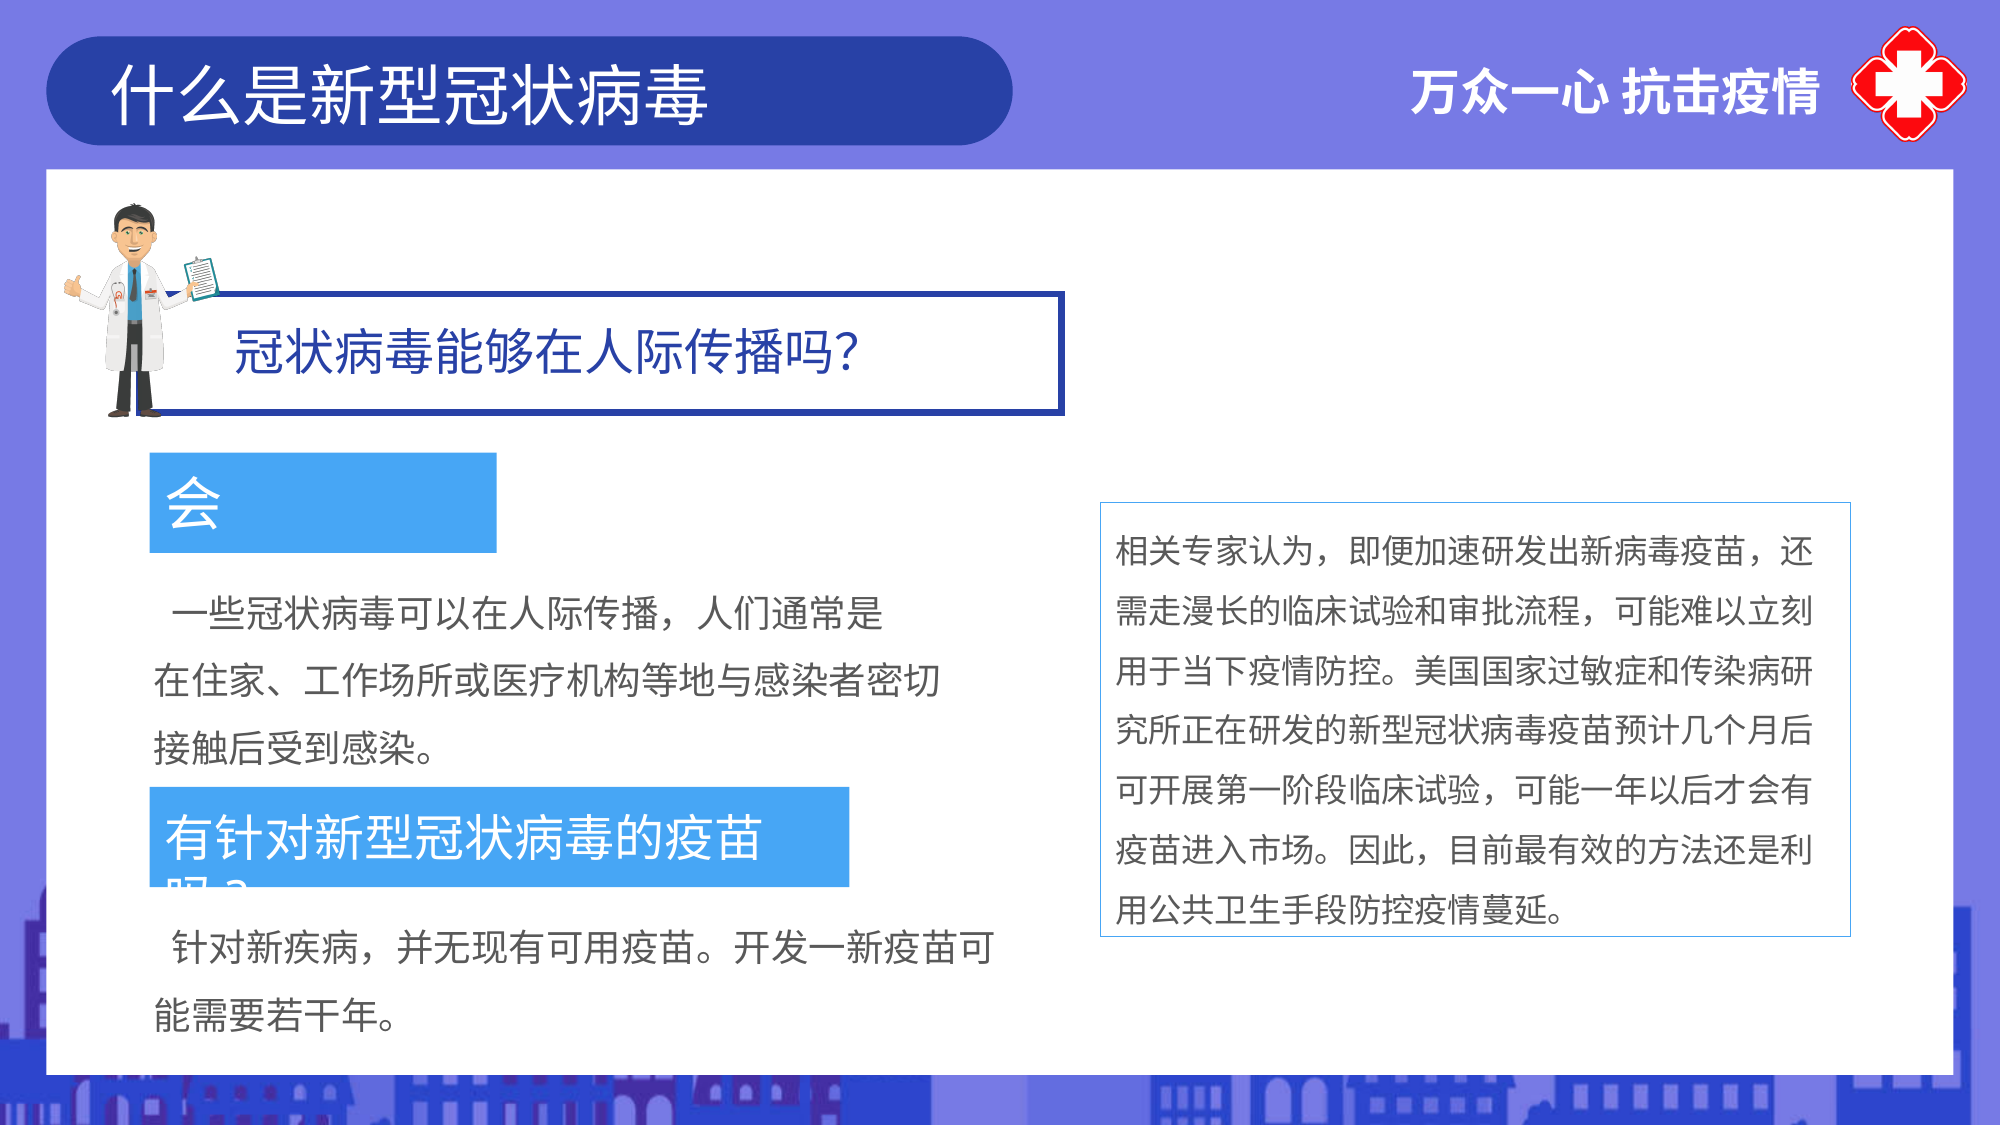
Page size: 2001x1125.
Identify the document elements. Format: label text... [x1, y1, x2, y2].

text_box 冠状病毒能够在人际传播吗？ [220, 312, 1020, 388]
text_box [45, 35, 1014, 147]
text_box [220, 293, 1063, 413]
text_box [149, 452, 498, 554]
picture [0, 0, 2000, 1125]
text_box 一些冠状病毒可以在人际传播，人们通常是 在住家、工作场所或医疗机构等地与感染者密切 接触后受到感染。 [138, 559, 1039, 778]
text_box [148, 786, 850, 888]
text_box 有针对新型冠状病毒的疫苗吗? [149, 799, 821, 894]
text_box 相关专家认为，即便加速研发出新病毒疫苗，还需走漫长的临床试验和审批流程，可能难以立刻用于当下疫情防控。美国国家过敏症和传染病研究所正在研发的新型冠状病毒疫苗预计几个月后可开展第一阶段临床试验，可能一年以后才会有疫苗进入市场。因此，目前最有效的方法还是利用公共卫生手段防控疫情蔓延。 [1100, 502, 1851, 937]
text_box 会 [149, 459, 467, 545]
text_box 什么是新型冠状病毒 [94, 45, 965, 141]
text_box 针对新疾病，并无现有可用疫苗。开发一新疫苗可能需要若干年。 [138, 894, 1039, 1044]
